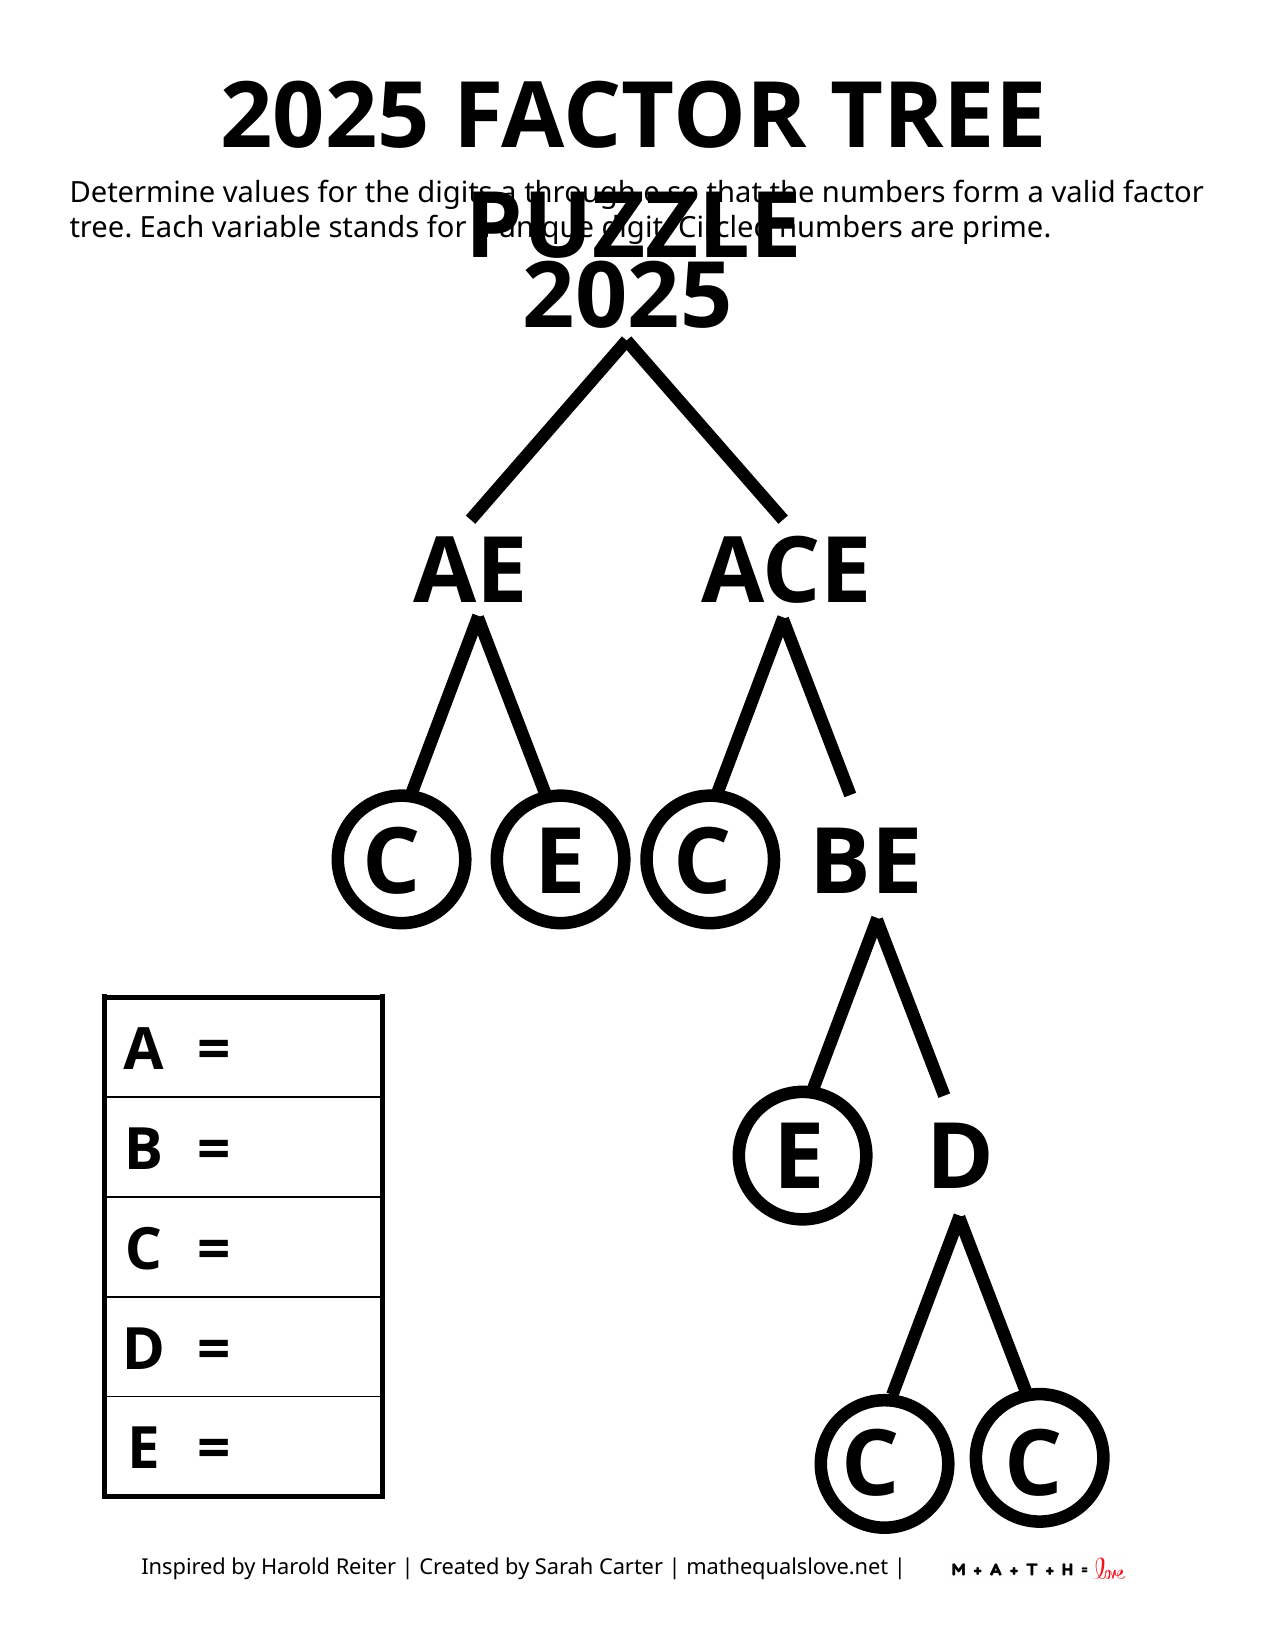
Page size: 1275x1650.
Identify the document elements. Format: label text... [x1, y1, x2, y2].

text_box [686, 920, 735, 925]
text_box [410, 615, 546, 796]
text_box [1090, 1416, 1105, 1500]
text_box [737, 1106, 759, 1205]
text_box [470, 339, 784, 521]
text_box BE [794, 794, 1054, 920]
text_box [775, 1215, 830, 1221]
table_cell B [107, 1098, 182, 1196]
text_box C [827, 1396, 927, 1522]
text_box [336, 823, 347, 896]
table_cell E [107, 1397, 182, 1494]
text_box D [911, 1089, 1171, 1215]
text_box [620, 832, 626, 887]
table_cell = [182, 1298, 380, 1396]
text_box [759, 815, 776, 903]
table_cell D [107, 1298, 182, 1396]
text_box [377, 920, 426, 925]
text_box AE [398, 503, 589, 629]
text_box E [759, 1089, 859, 1215]
table_cell = [182, 1198, 380, 1296]
text_box C [989, 1396, 1090, 1522]
table_cell = [182, 1098, 380, 1196]
text_box [974, 1416, 989, 1500]
text_box [536, 920, 585, 925]
text_box [819, 1433, 827, 1495]
text_box [448, 813, 467, 906]
text_box [495, 809, 519, 910]
text_box [859, 1122, 868, 1189]
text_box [891, 1215, 1028, 1396]
text_box [644, 820, 658, 899]
text_box ACE [686, 503, 945, 629]
table_cell = [182, 1397, 380, 1494]
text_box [809, 917, 945, 1098]
text_box C [658, 794, 759, 920]
text_box Inspired by Harold Reiter | Created by Sarah Carter | mathequalslove.net | [126, 1545, 1275, 1587]
text_box 2025 [508, 251, 767, 339]
text_box Determine values for the digits a through e so that the numbers form a valid factor tree. Each variable stands for a unique digit. Circled numbers are prime. [54, 165, 1233, 251]
table_header A [107, 1000, 182, 1096]
table_header = [182, 1000, 380, 1096]
table_cell C [107, 1198, 182, 1296]
text_box E [519, 794, 620, 920]
text_box [927, 1414, 950, 1514]
picture [947, 1555, 1129, 1582]
text_box [1028, 1392, 1061, 1396]
text_box [854, 1522, 915, 1530]
text_box 2025 FACTOR TREE PUZZLE [35, 48, 1233, 284]
text_box C [347, 794, 448, 920]
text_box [715, 616, 851, 798]
